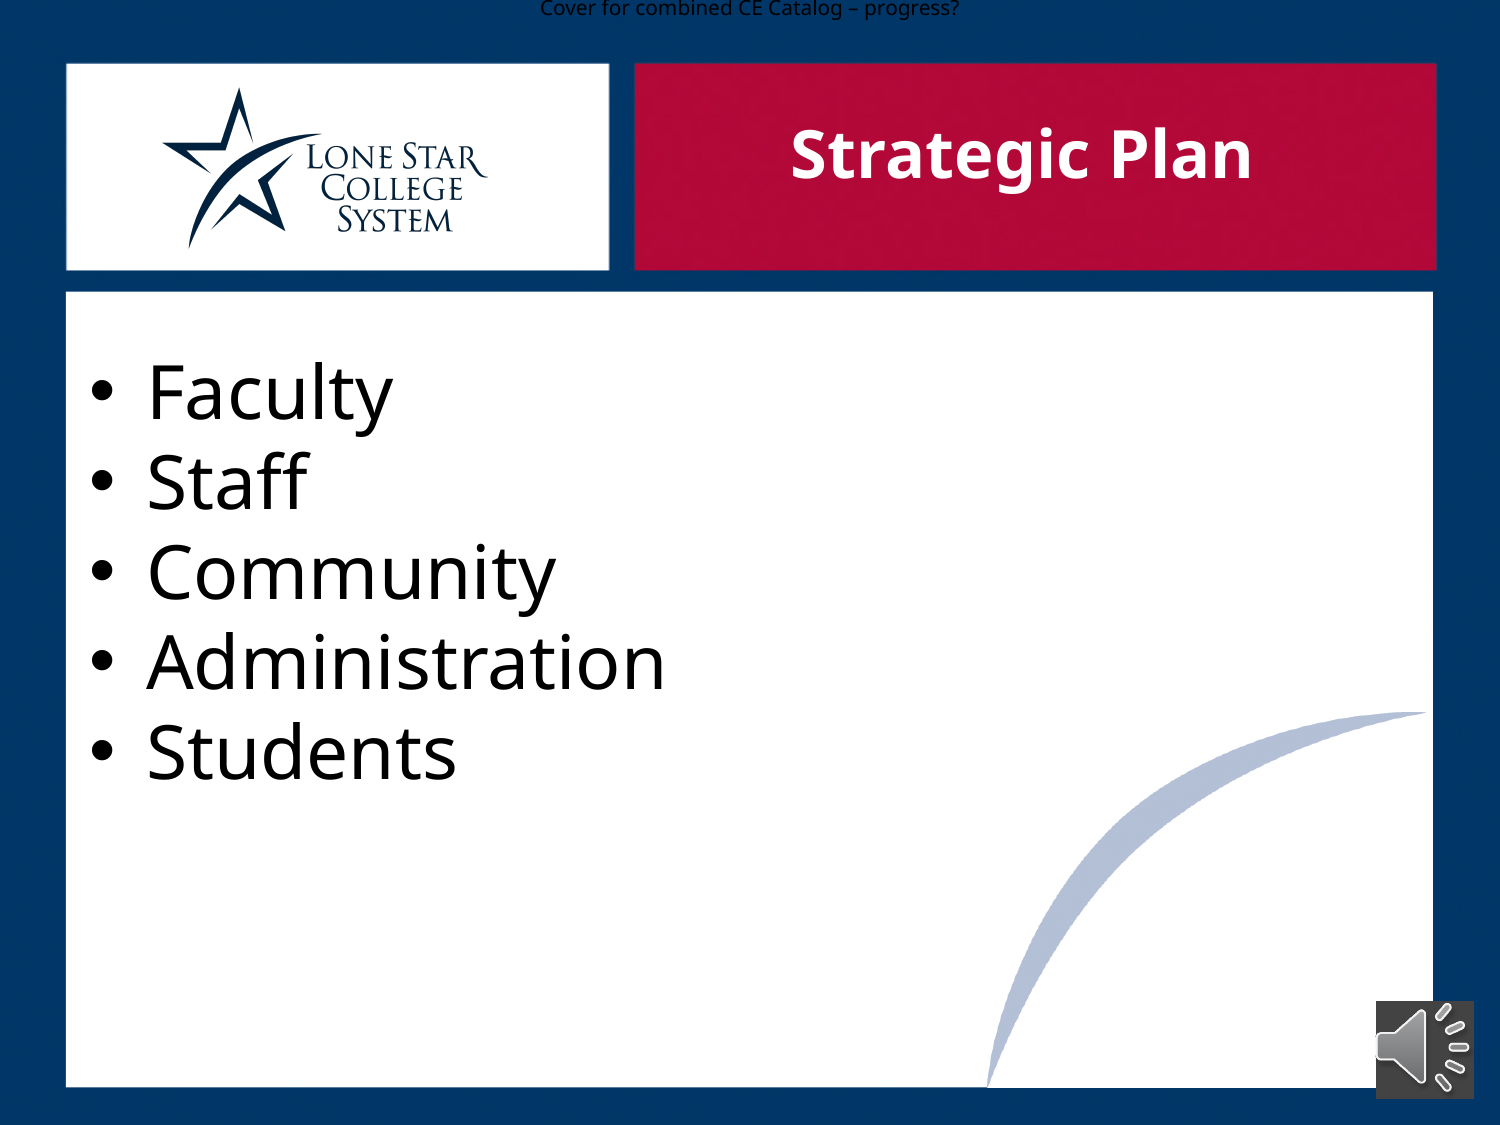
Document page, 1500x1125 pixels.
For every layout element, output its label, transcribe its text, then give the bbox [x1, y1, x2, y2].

picture [0, 0, 1500, 1125]
text_box Cover for combined CE Catalog – progress? [525, 0, 975, 88]
text_box Faculty Staff Community Administration Students [74, 337, 1363, 863]
text_box Strategic Plan [637, 104, 1425, 200]
